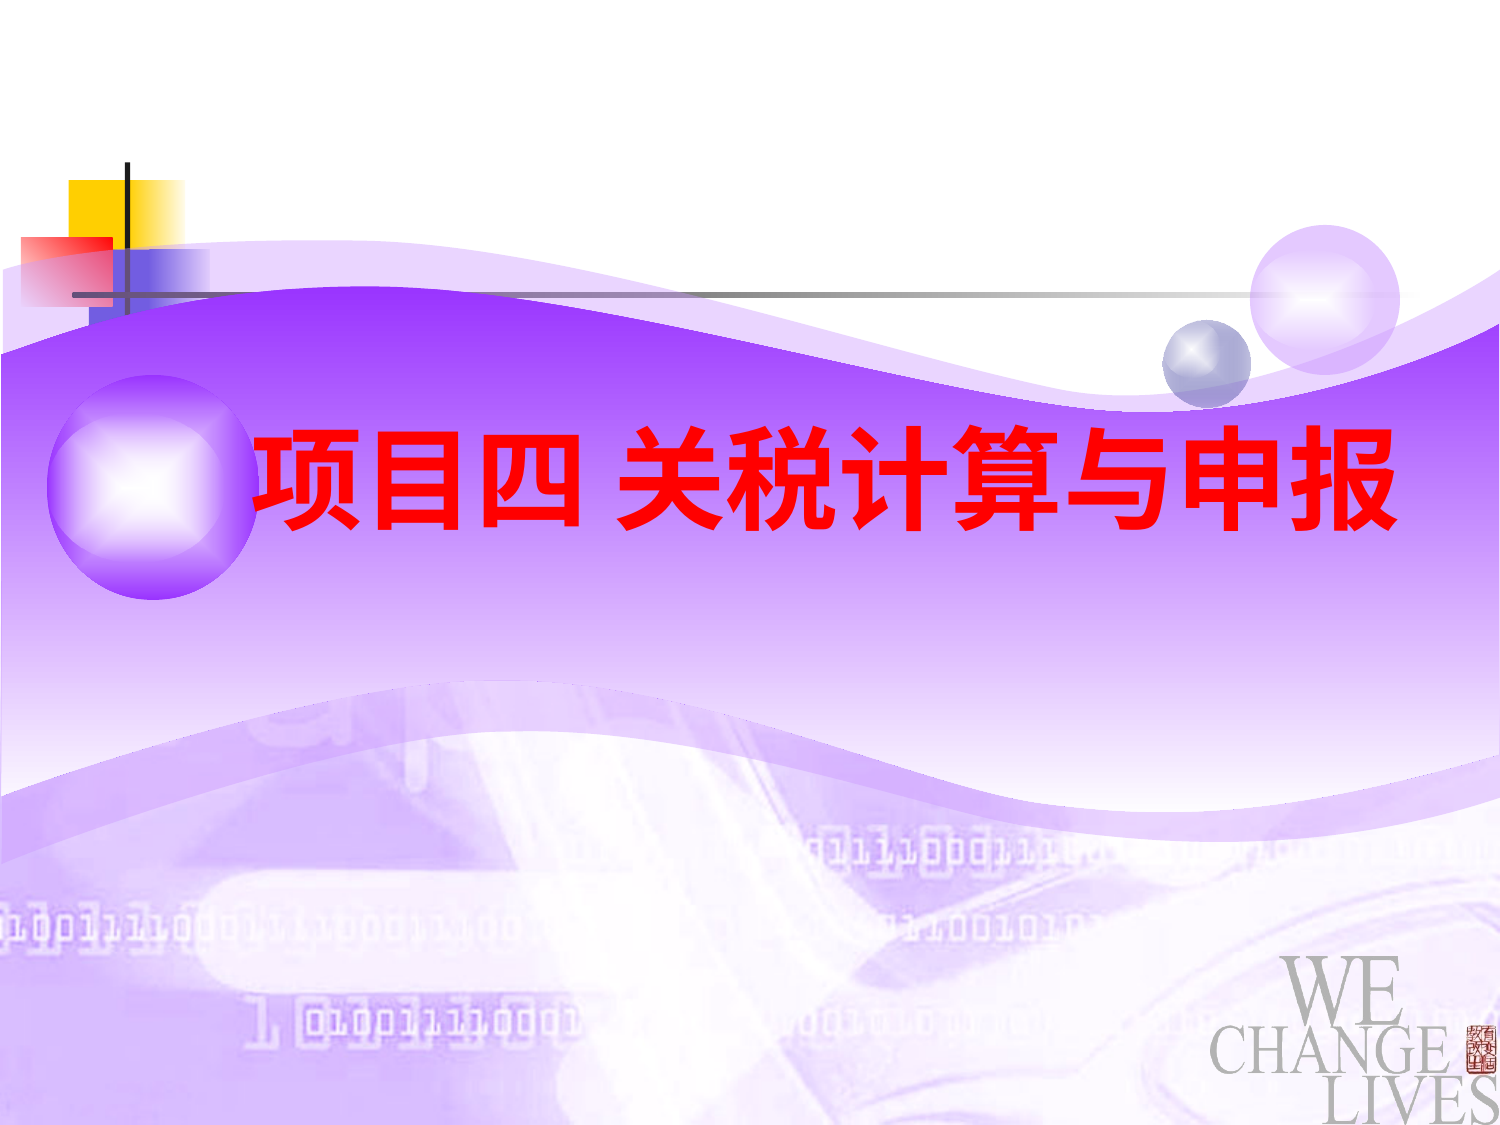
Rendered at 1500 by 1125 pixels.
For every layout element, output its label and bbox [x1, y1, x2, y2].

text_box [1162, 319, 1251, 408]
text_box [2, 240, 912, 353]
text_box [46, 374, 260, 601]
text_box [1436, 323, 1500, 354]
text_box [1249, 224, 1401, 376]
picture [0, 354, 1500, 1125]
text_box [6, 286, 796, 353]
text_box [1404, 269, 1500, 353]
